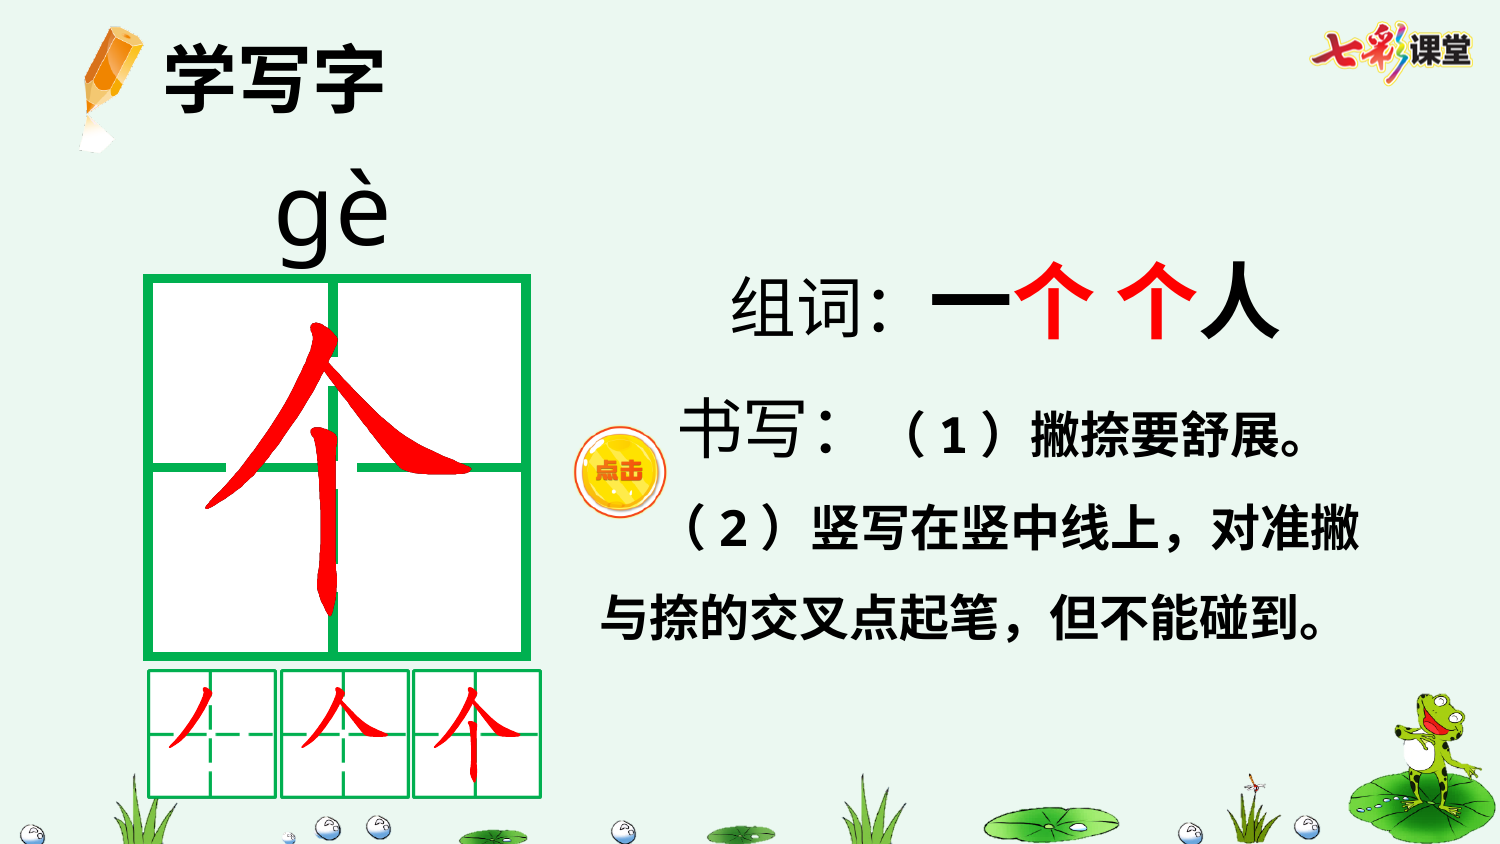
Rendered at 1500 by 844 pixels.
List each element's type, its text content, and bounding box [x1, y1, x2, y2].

text_box 组词：一个 个人 [714, 211, 1353, 356]
text_box 书写：（1）撇捺要舒展。 （2）竖写在竖中线上，对准撇与捺的交叉点起笔，但不能碰到。 [584, 339, 1388, 654]
picture [974, 796, 1131, 844]
picture [1308, 20, 1475, 87]
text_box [147, 669, 542, 800]
picture [1175, 818, 1208, 844]
picture [1222, 763, 1289, 844]
picture [1348, 669, 1500, 844]
picture [104, 753, 195, 844]
text_box gè [63, 138, 603, 274]
picture [454, 824, 533, 844]
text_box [205, 323, 471, 616]
picture [608, 816, 641, 844]
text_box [148, 278, 529, 661]
picture [17, 820, 50, 844]
picture [363, 811, 396, 844]
picture [312, 812, 346, 844]
picture [280, 829, 298, 844]
picture [571, 423, 668, 520]
picture [832, 753, 924, 844]
picture [1291, 811, 1325, 844]
picture [702, 820, 781, 844]
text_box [36, 20, 408, 155]
